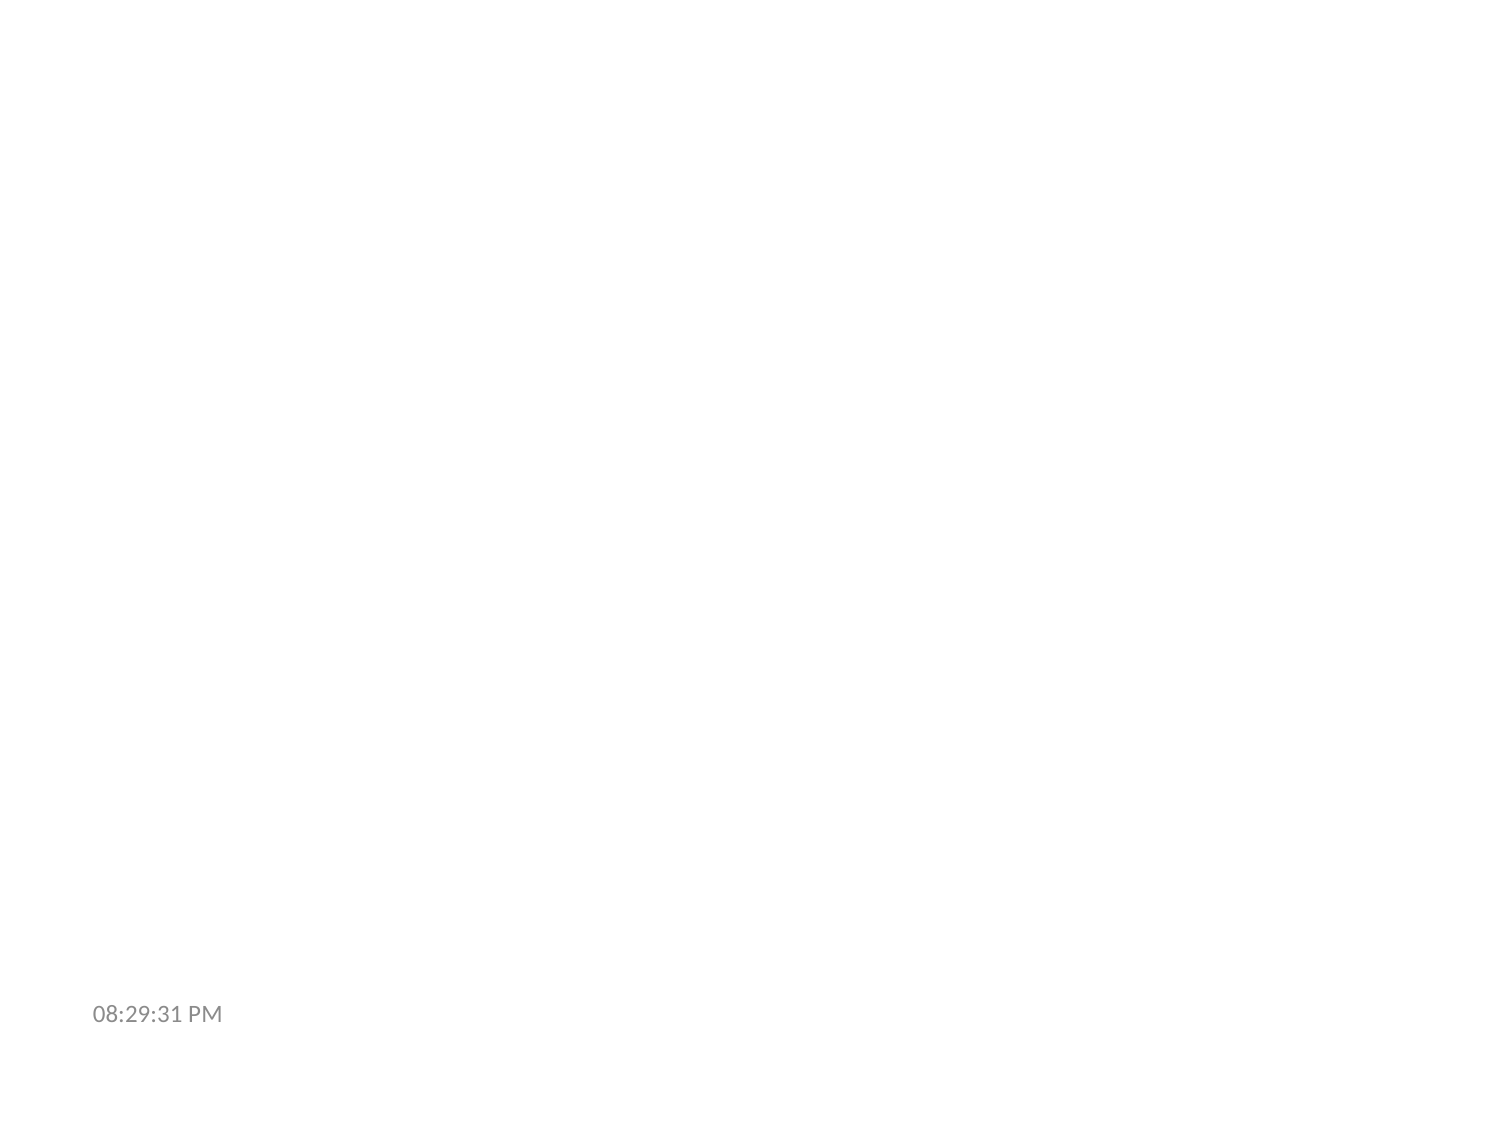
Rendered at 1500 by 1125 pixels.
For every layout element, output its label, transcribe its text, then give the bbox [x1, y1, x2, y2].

text_box 3:35:09 PM [77, 982, 428, 1043]
